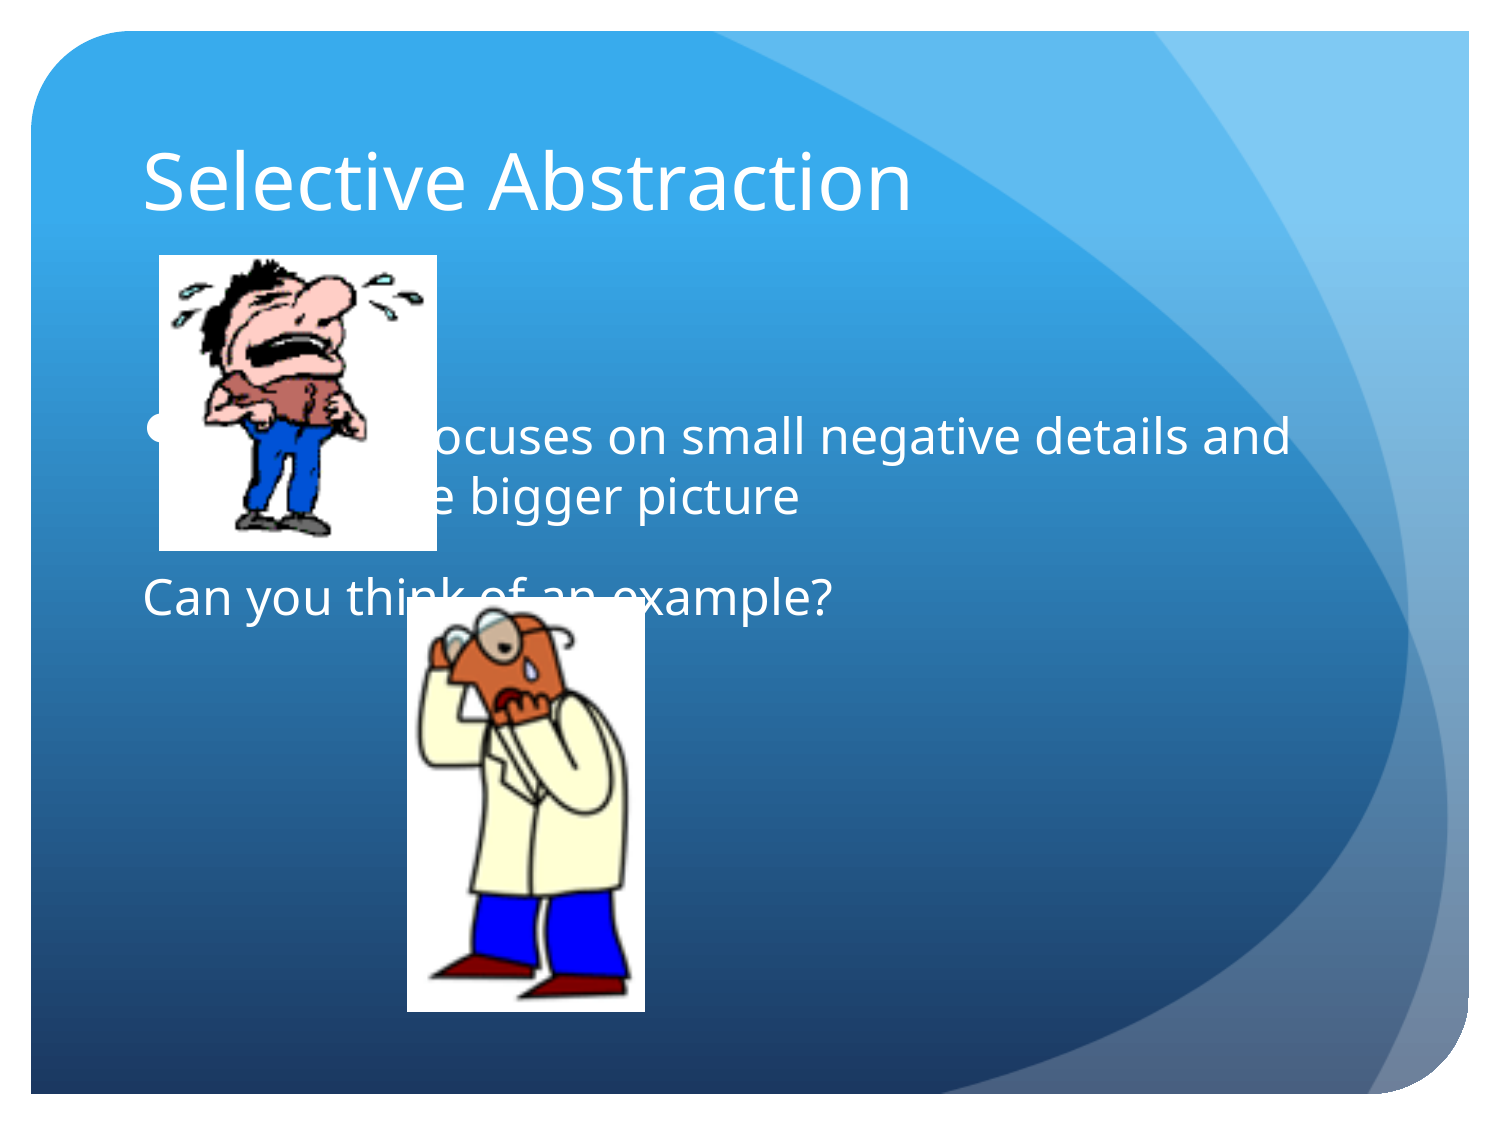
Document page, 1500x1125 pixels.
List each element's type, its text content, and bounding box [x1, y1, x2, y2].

title Selective Abstraction [127, 62, 1372, 234]
picture [24, 30, 1473, 1094]
list A person focuses on small negative details and ignores the bigger picture Can you think of an example? [127, 299, 1372, 991]
